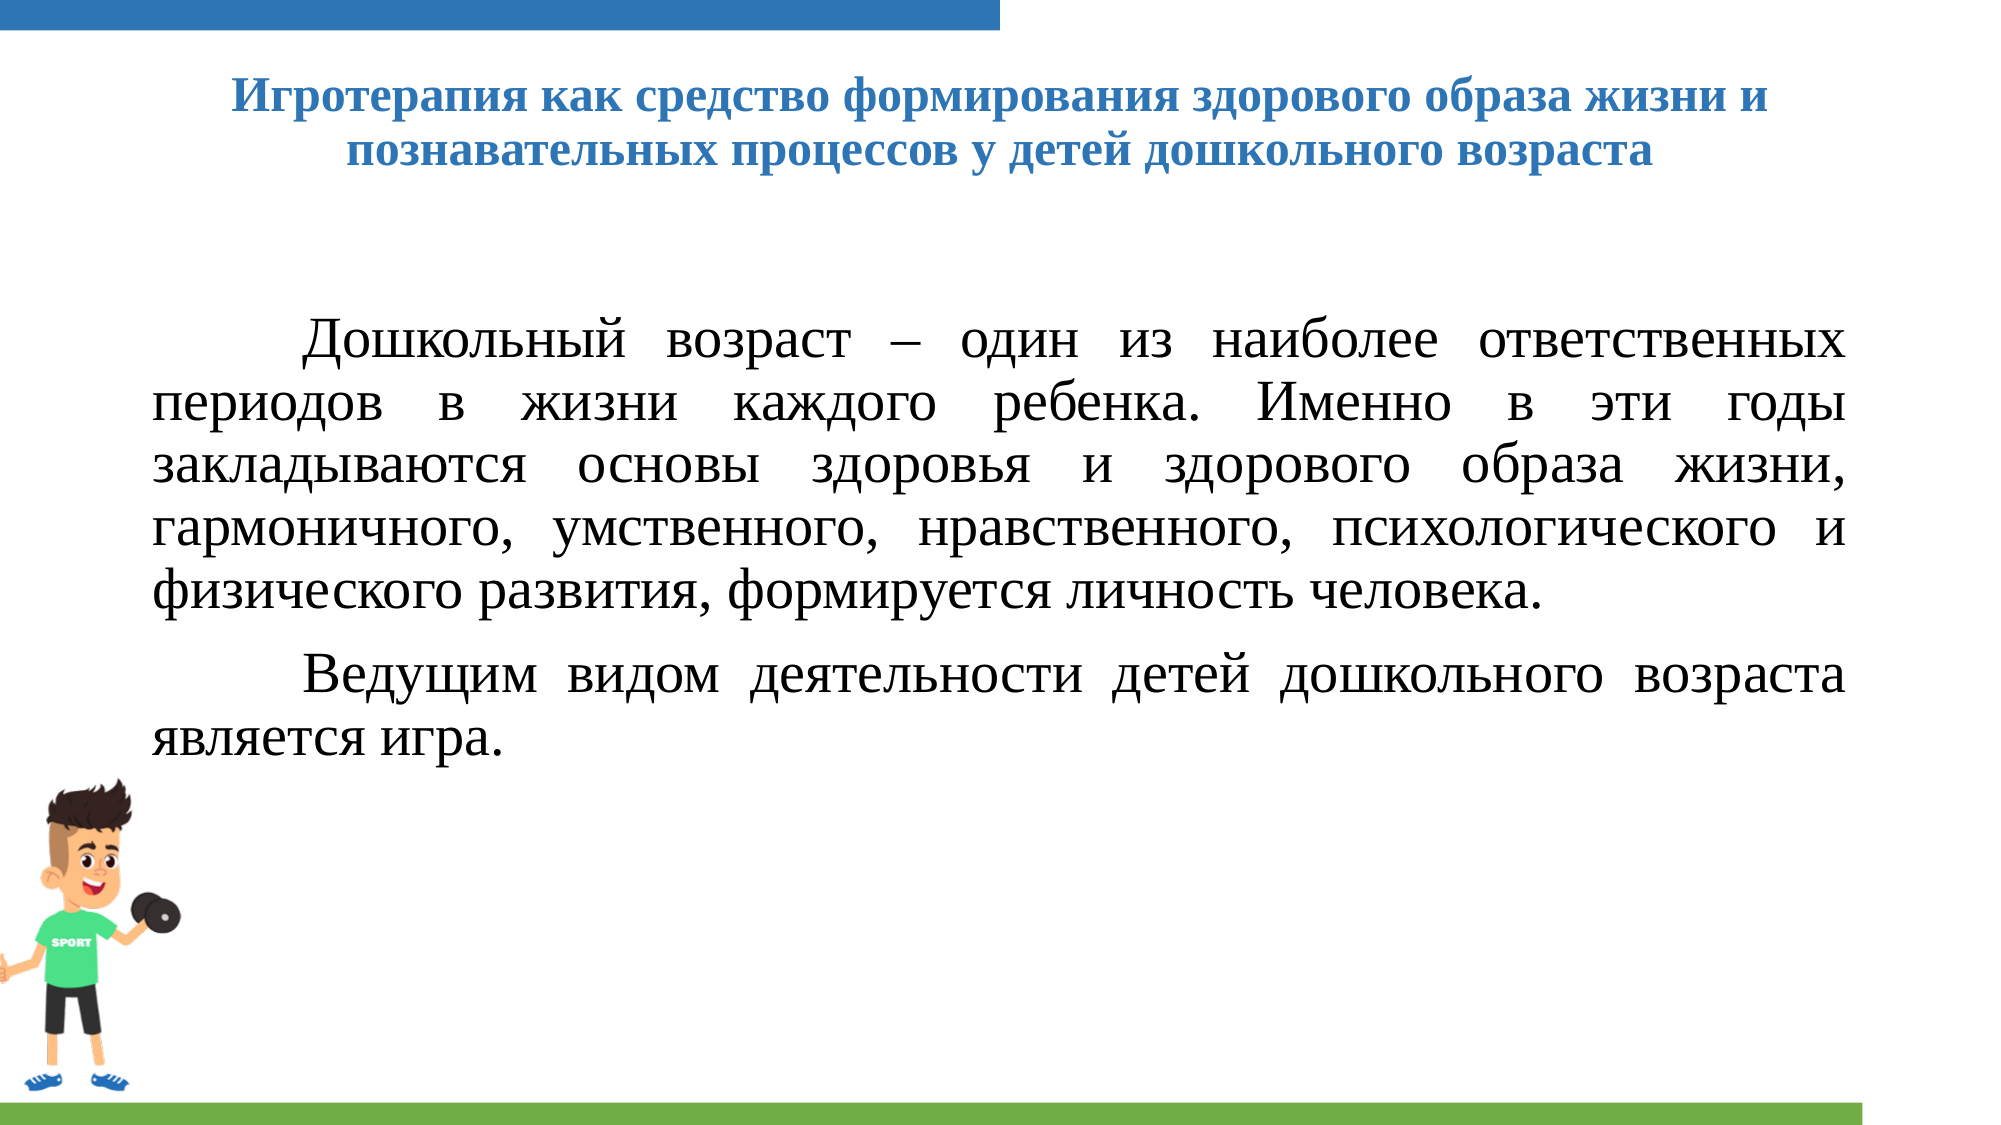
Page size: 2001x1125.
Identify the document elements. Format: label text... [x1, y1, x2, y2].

list Дошкольный возраст – один из наиболее ответственных периодов в жизни каждого ребенка. Именно в эти годы закладываются основы здоровья и здорового образа жизни, гармоничного, умственного, нравственного, психологического и физического развития, формируется личность человека. Ведущим видом деятельности детей дошкольного возраста является игра. [137, 299, 1863, 1014]
picture [0, 768, 250, 1102]
title Игротерапия как средство формирования здорового образа жизни и познавательных процессов у детей дошкольного возраста [137, 59, 1863, 246]
